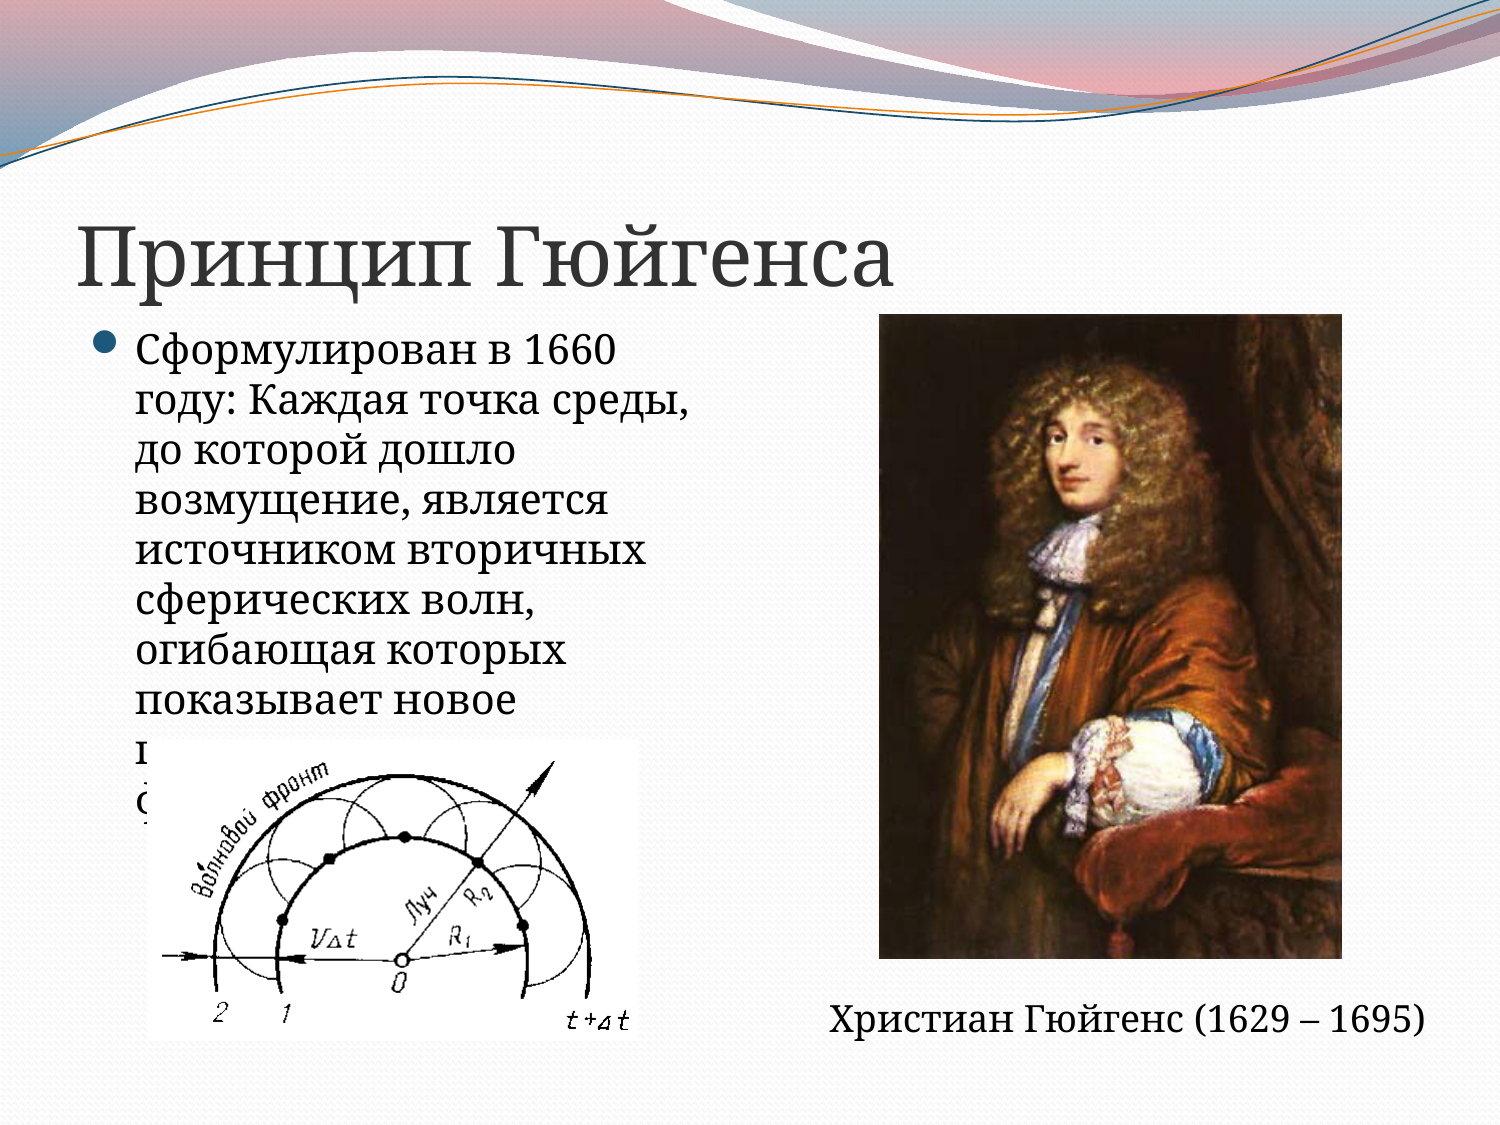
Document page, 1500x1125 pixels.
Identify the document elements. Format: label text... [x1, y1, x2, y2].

list Сформулирован в 1660 году: Каждая точка среды, до которой дошло возмущение, является источником вторичных сферических волн, огибающая которых показывает новое положение волнового фронта [75, 314, 738, 1043]
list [879, 314, 1342, 959]
text_box Христиан Гюйгенс (1629 – 1695) [809, 987, 1447, 1048]
picture [147, 739, 638, 1041]
title Принцип Гюйгенса [75, 115, 1425, 303]
